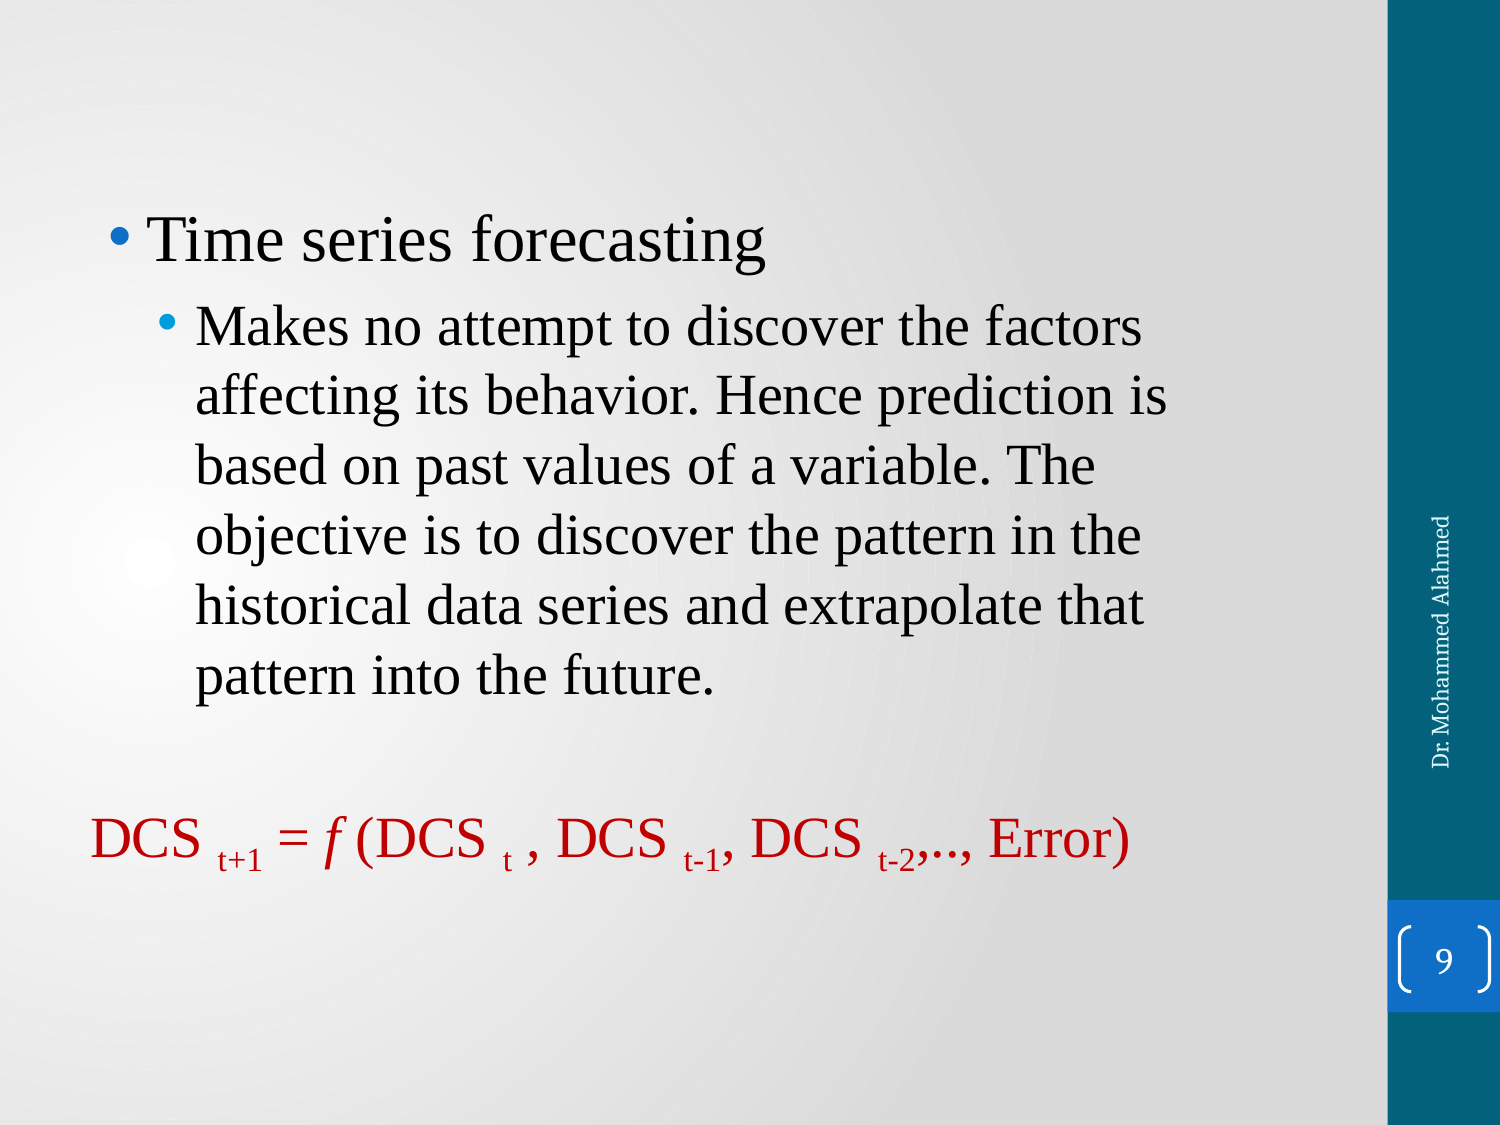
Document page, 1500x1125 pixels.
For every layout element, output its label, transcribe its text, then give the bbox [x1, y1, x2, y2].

list Time series forecasting Makes no attempt to discover the factors affecting its behavior. Hence prediction is based on past values of a variable. The objective is to discover the pattern in the historical data series and extrapolate that pattern into the future. DCS t+1 = f (DCS t , DCS t-1, DCS t-2,.., Error) [75, 187, 1325, 975]
slide_number 9 [1397, 925, 1492, 994]
footer Dr. Mohammed Alahmed [1408, 500, 1469, 889]
